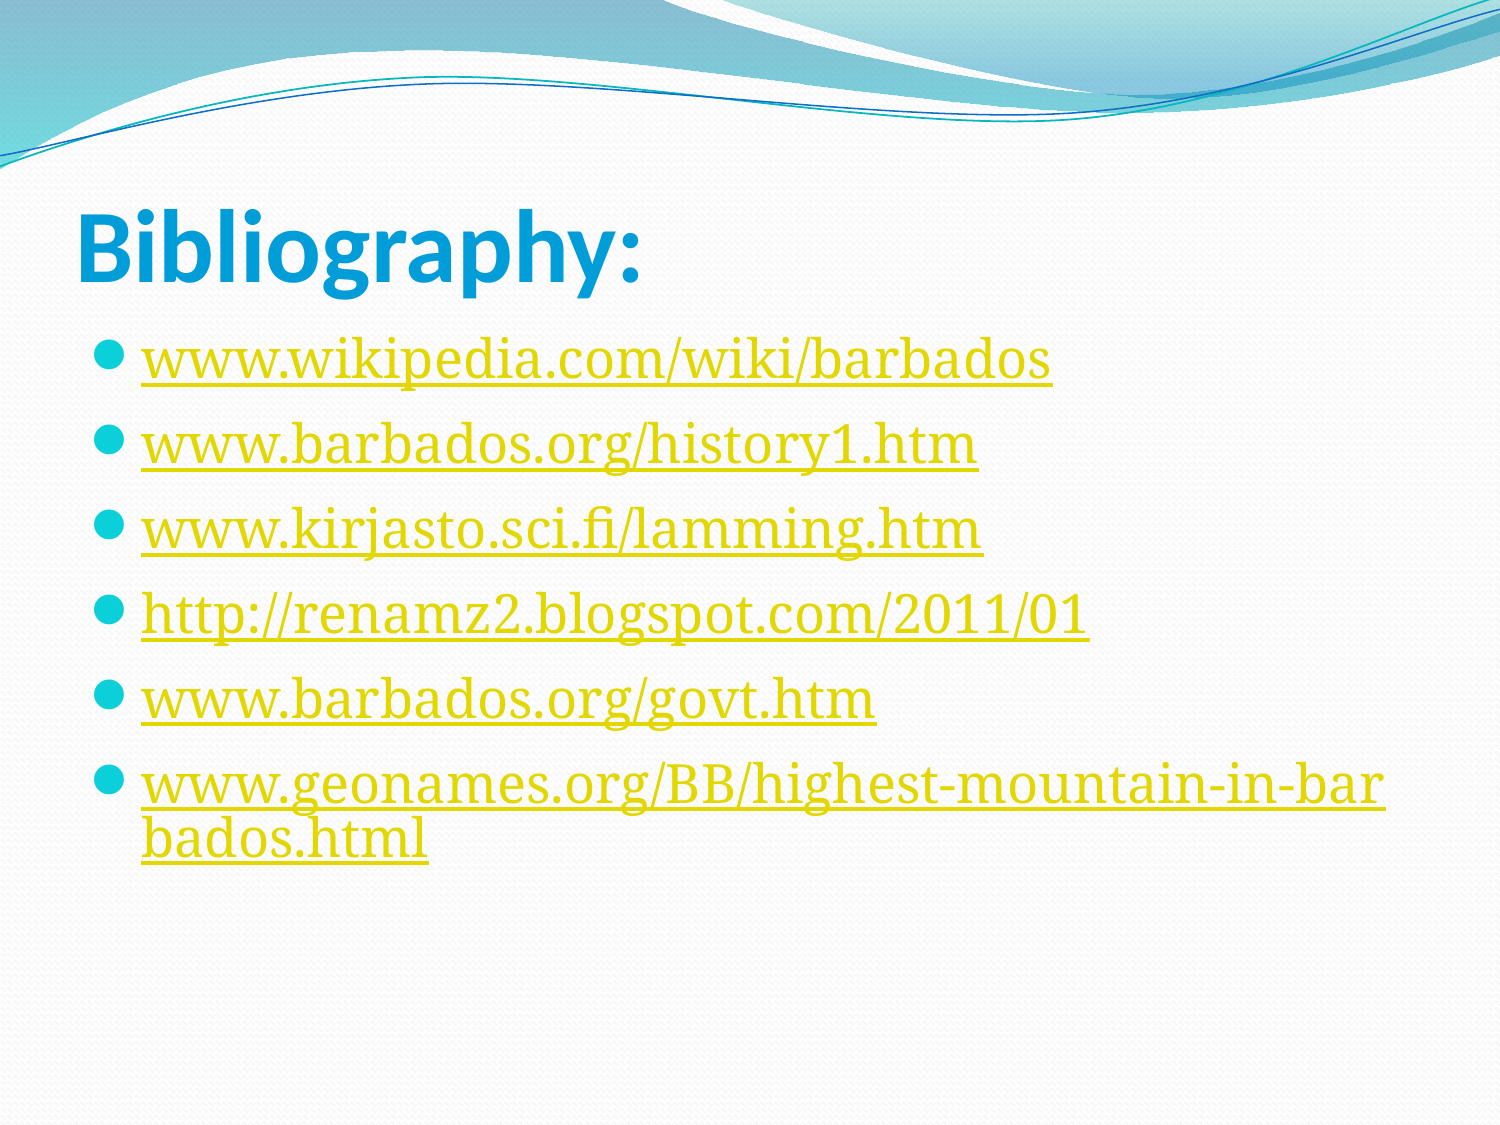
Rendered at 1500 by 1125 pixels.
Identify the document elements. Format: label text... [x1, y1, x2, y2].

title Bibliography: [75, 115, 1425, 303]
list www.wikipedia.com/wiki/barbados www.barbados.org/history1.htm www.kirjasto.sci.fi/lamming.htm http://renamz2.blogspot.com/2011/01 www.barbados.org/govt.htm www.geonames.org/BB/highest-mountain-in-barbados.html [75, 317, 1425, 1038]
